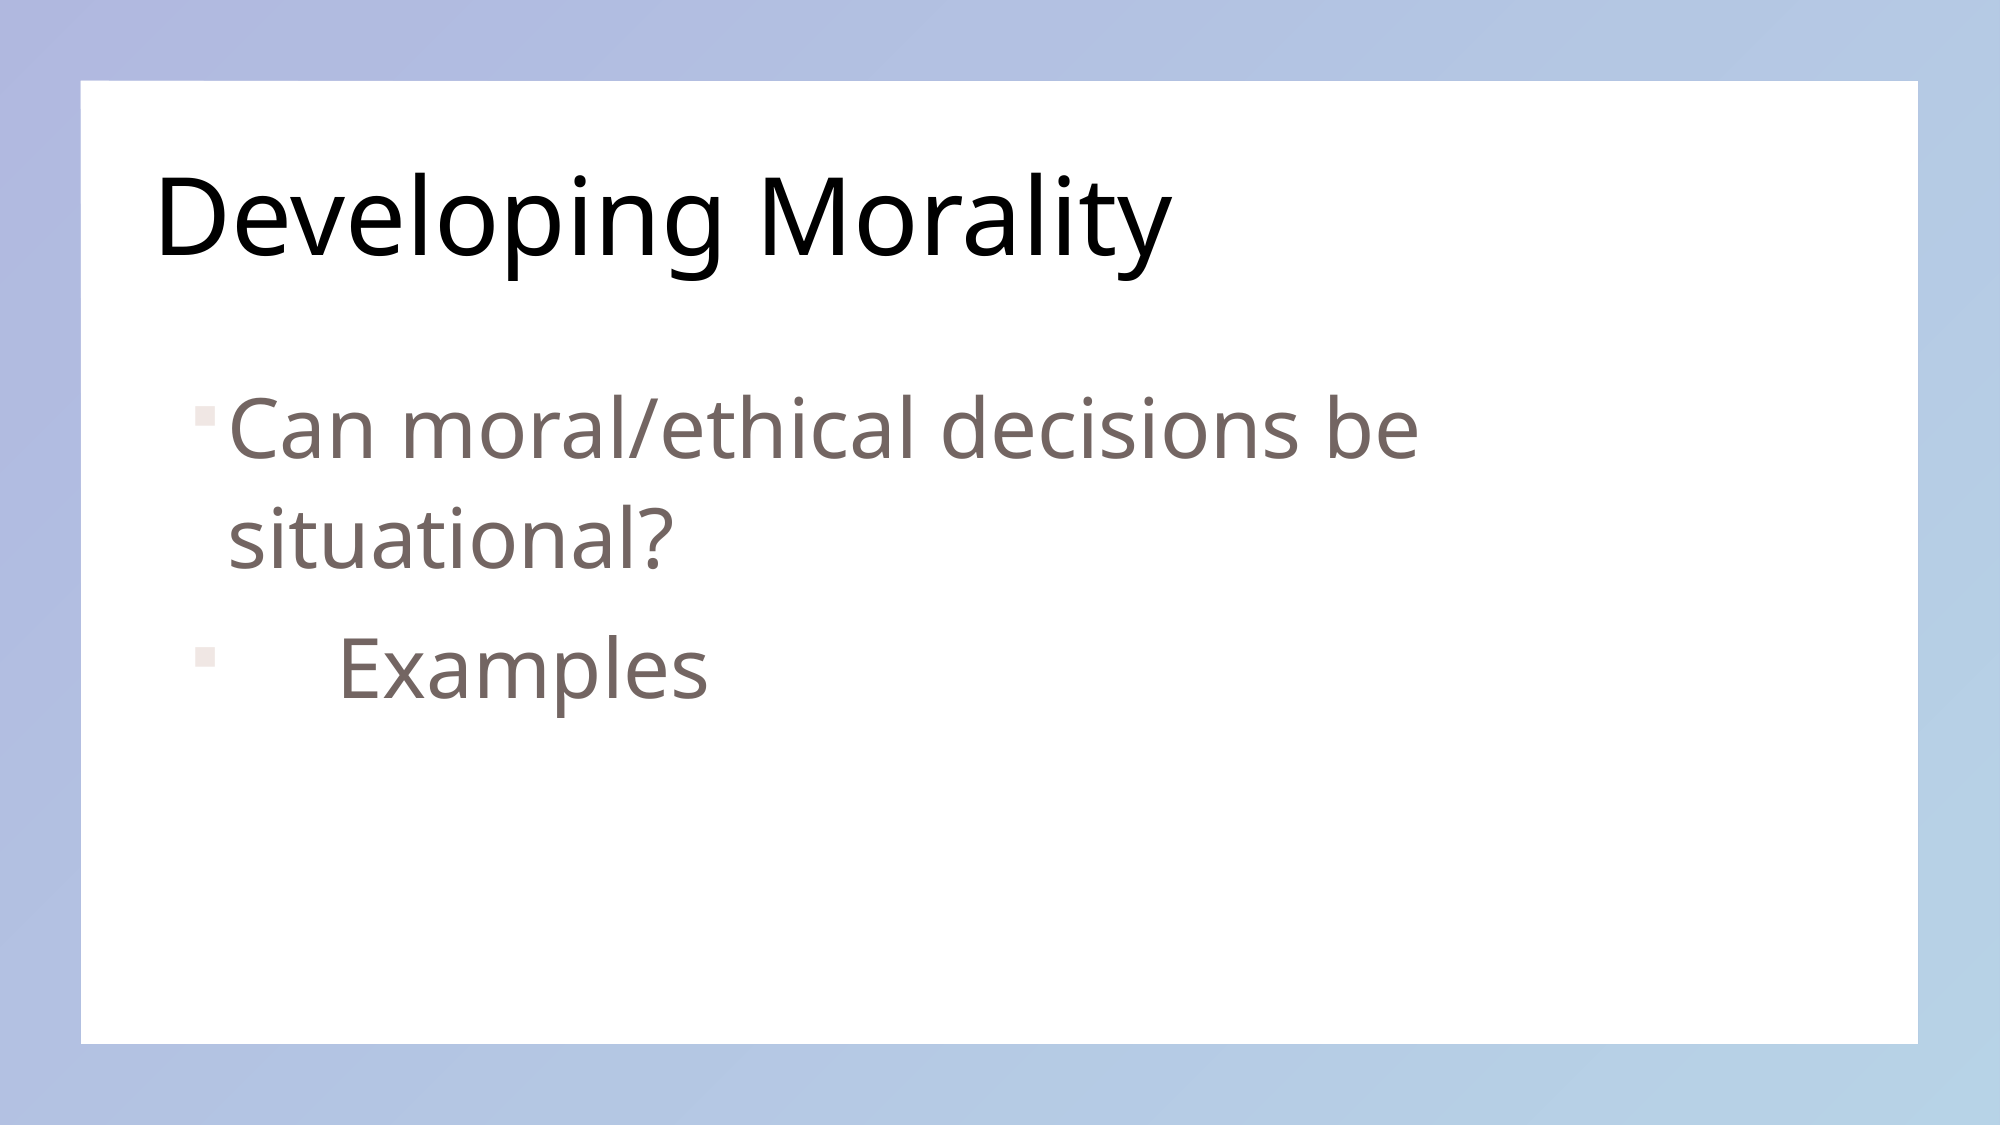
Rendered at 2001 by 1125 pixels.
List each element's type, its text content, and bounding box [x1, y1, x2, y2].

list Can moral/ethical decisions be situational? Examples [137, 357, 1863, 1014]
title Developing Morality [137, 111, 1863, 330]
